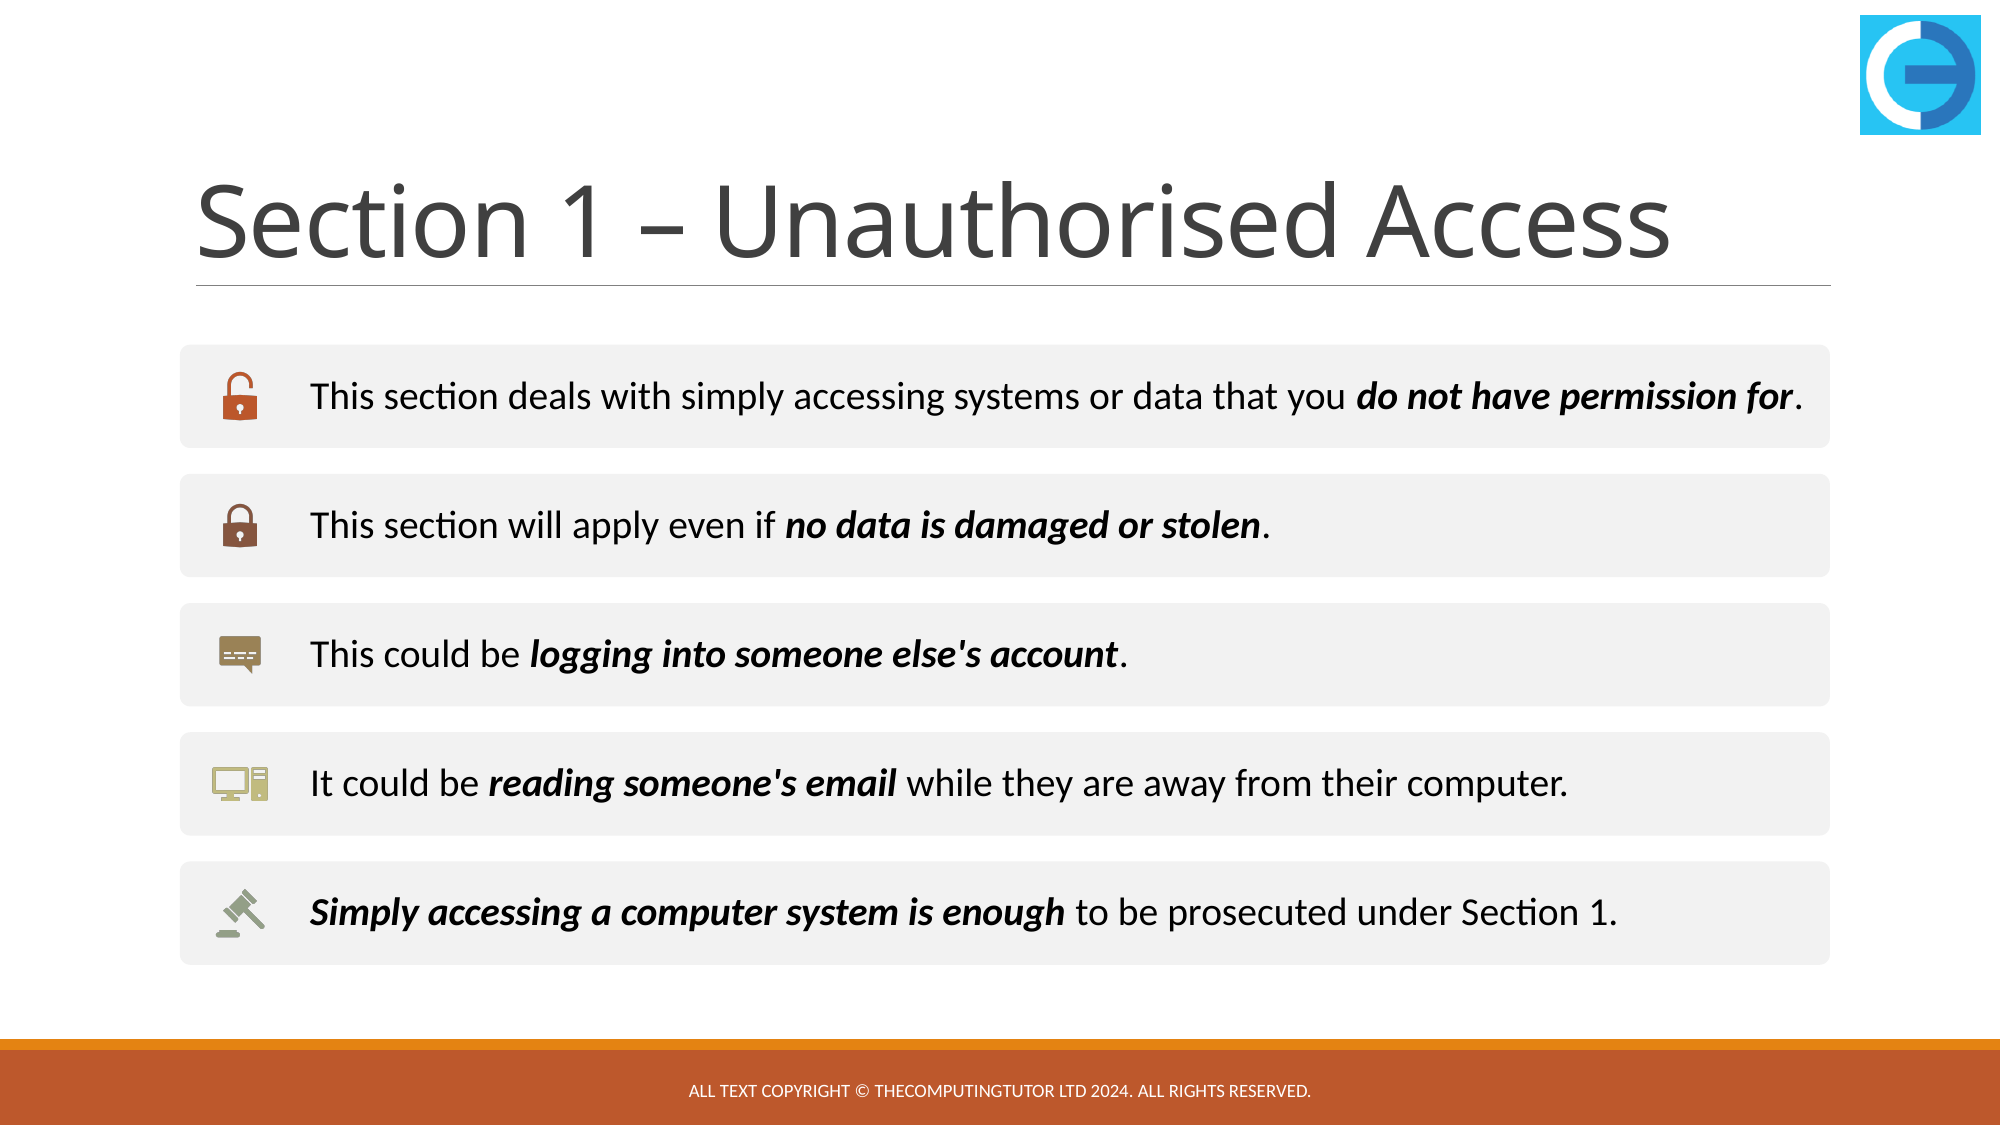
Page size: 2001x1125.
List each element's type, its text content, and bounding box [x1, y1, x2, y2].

footer All text copyright © TheComputingTutor Ltd 2024. All rights Reserved. [604, 1059, 1396, 1120]
picture [1860, 15, 1981, 135]
title Section 1 – Unauthorised Access [180, 47, 1830, 285]
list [179, 343, 1831, 966]
